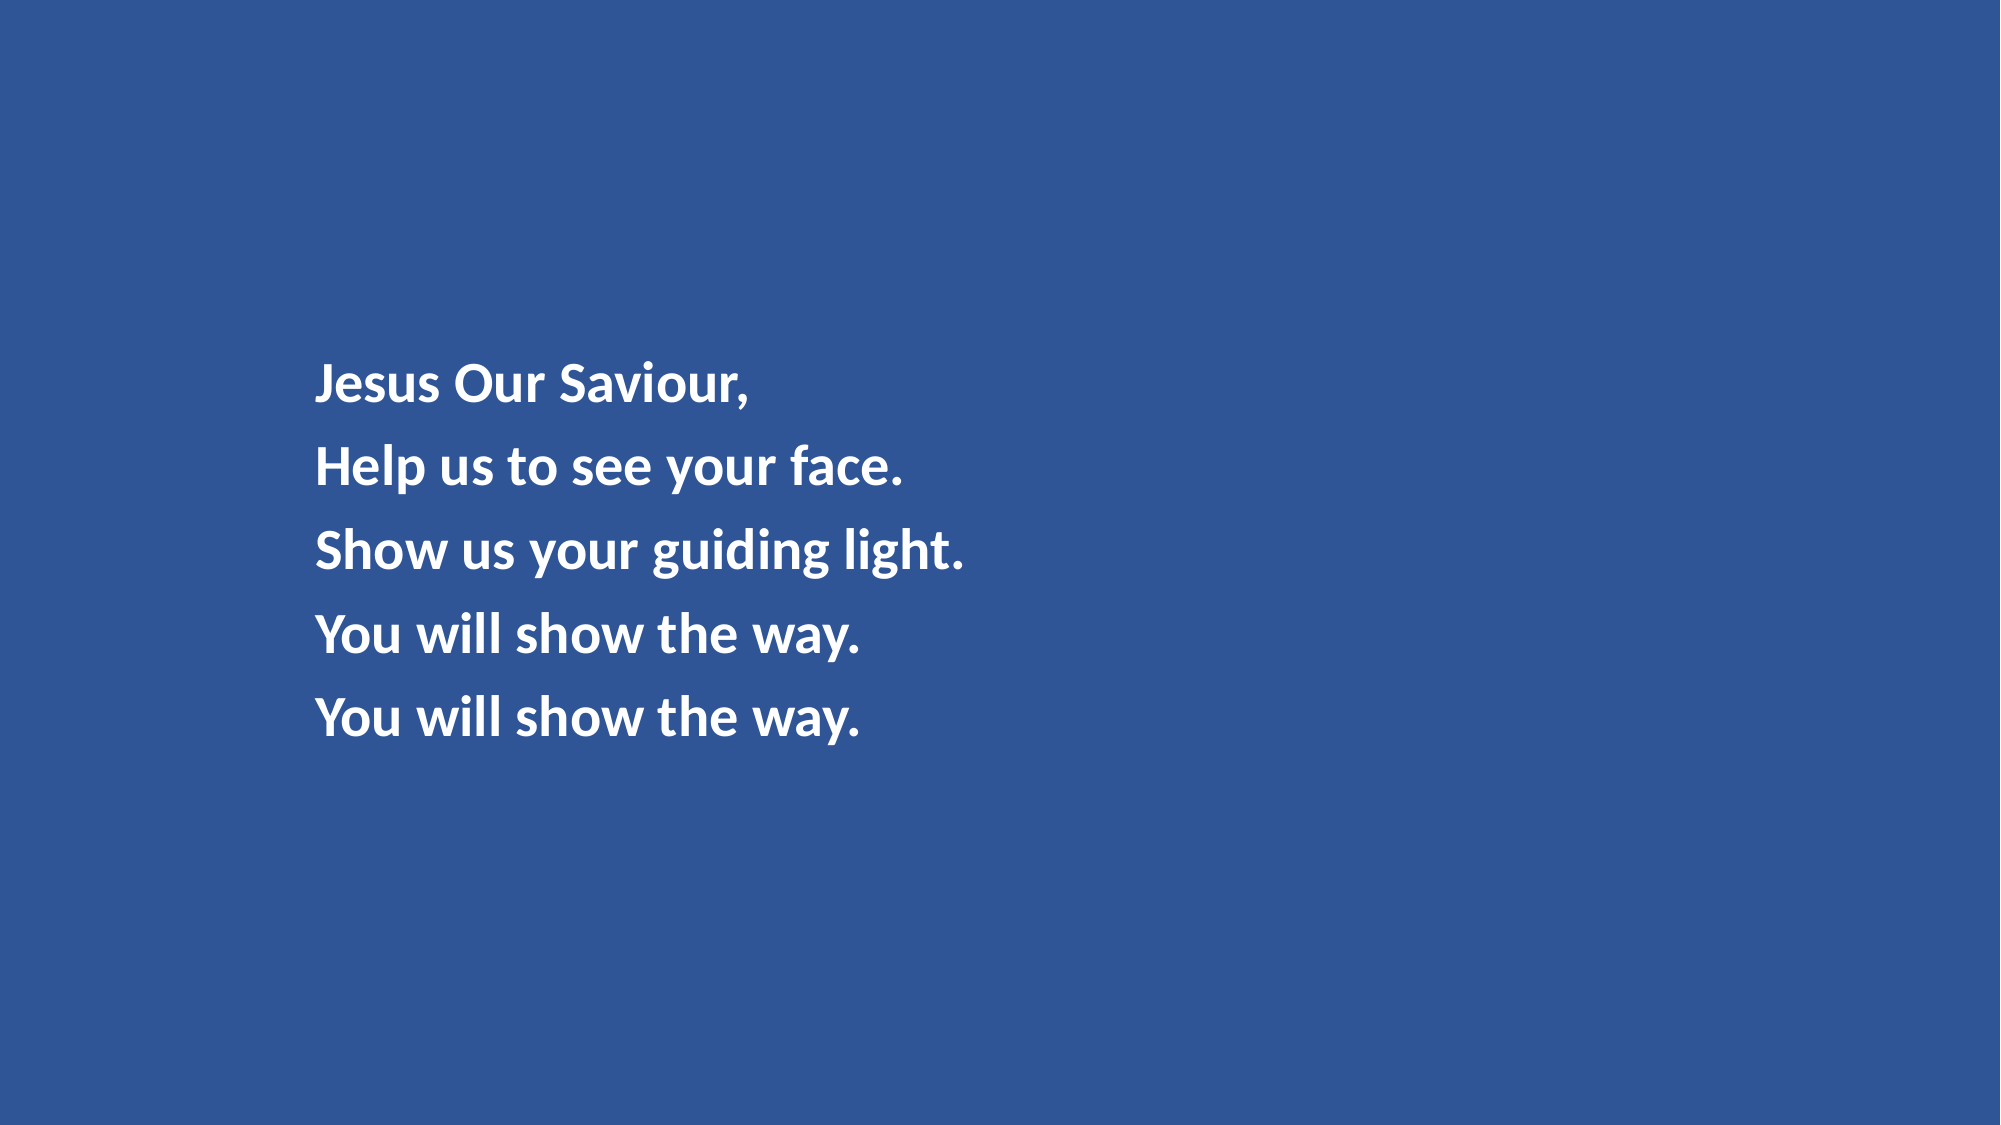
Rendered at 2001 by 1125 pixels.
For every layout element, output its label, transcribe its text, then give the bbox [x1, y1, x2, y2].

list Jesus Our Saviour, Help us to see your face. Show us your guiding light. You will show the way. You will show the way. [300, 344, 1700, 781]
